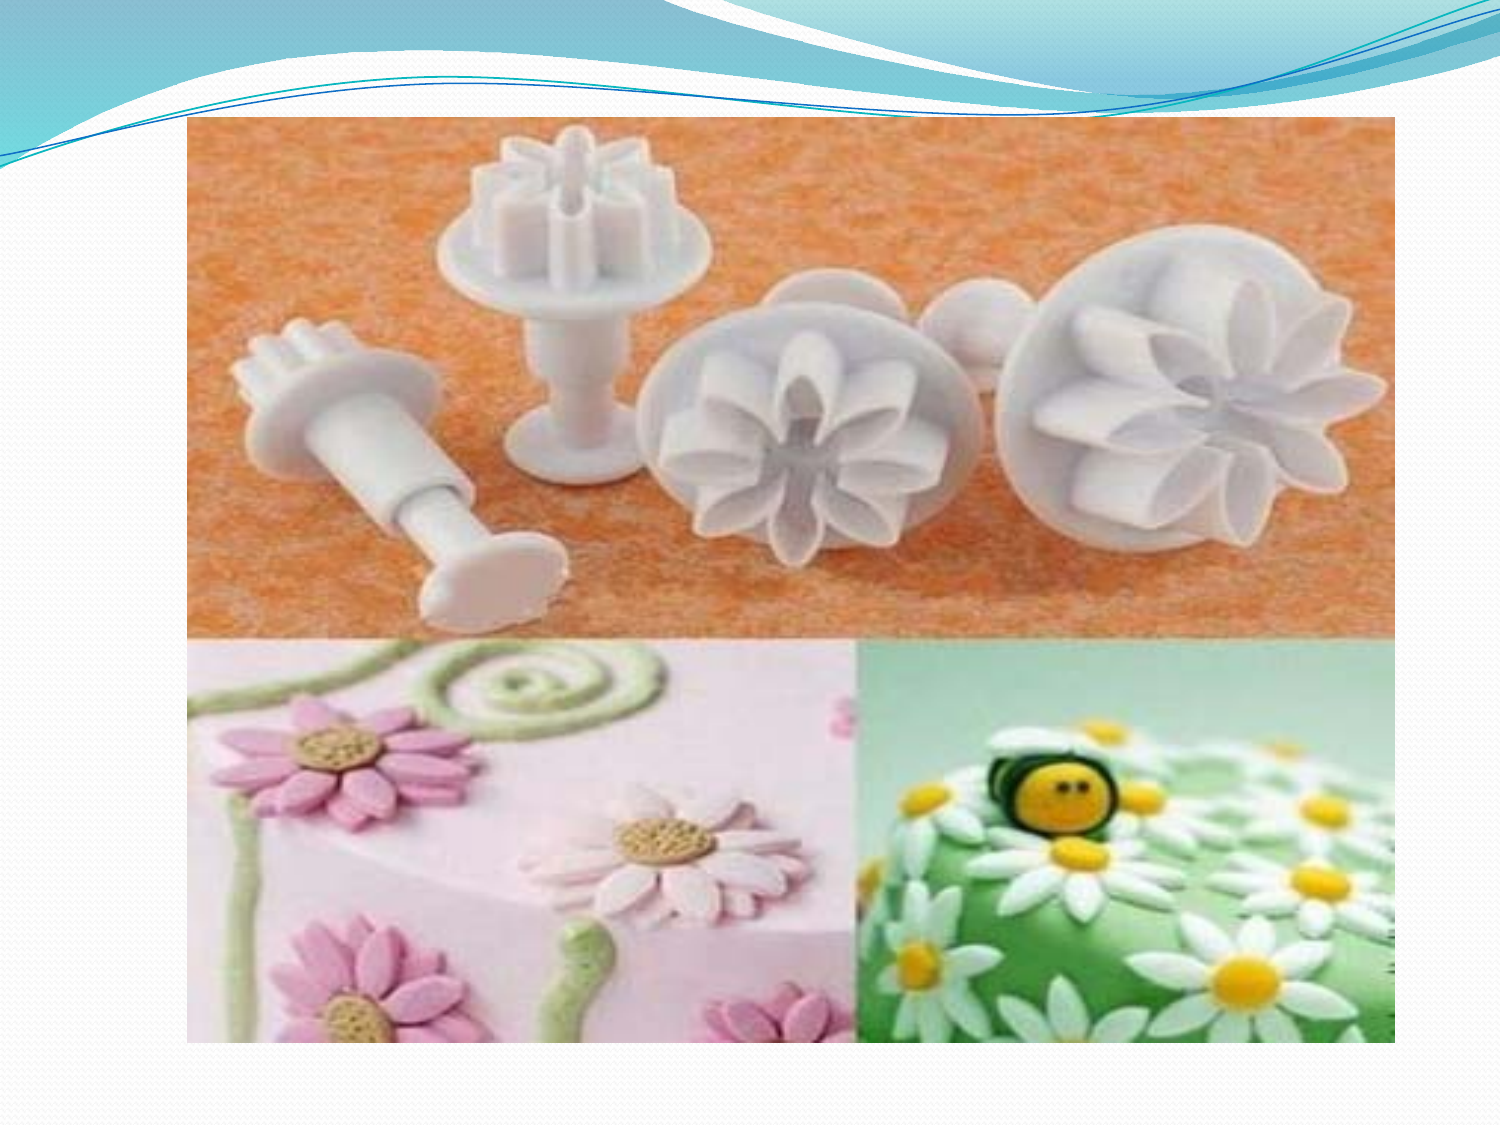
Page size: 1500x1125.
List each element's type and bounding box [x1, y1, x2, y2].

picture [187, 116, 1395, 1044]
